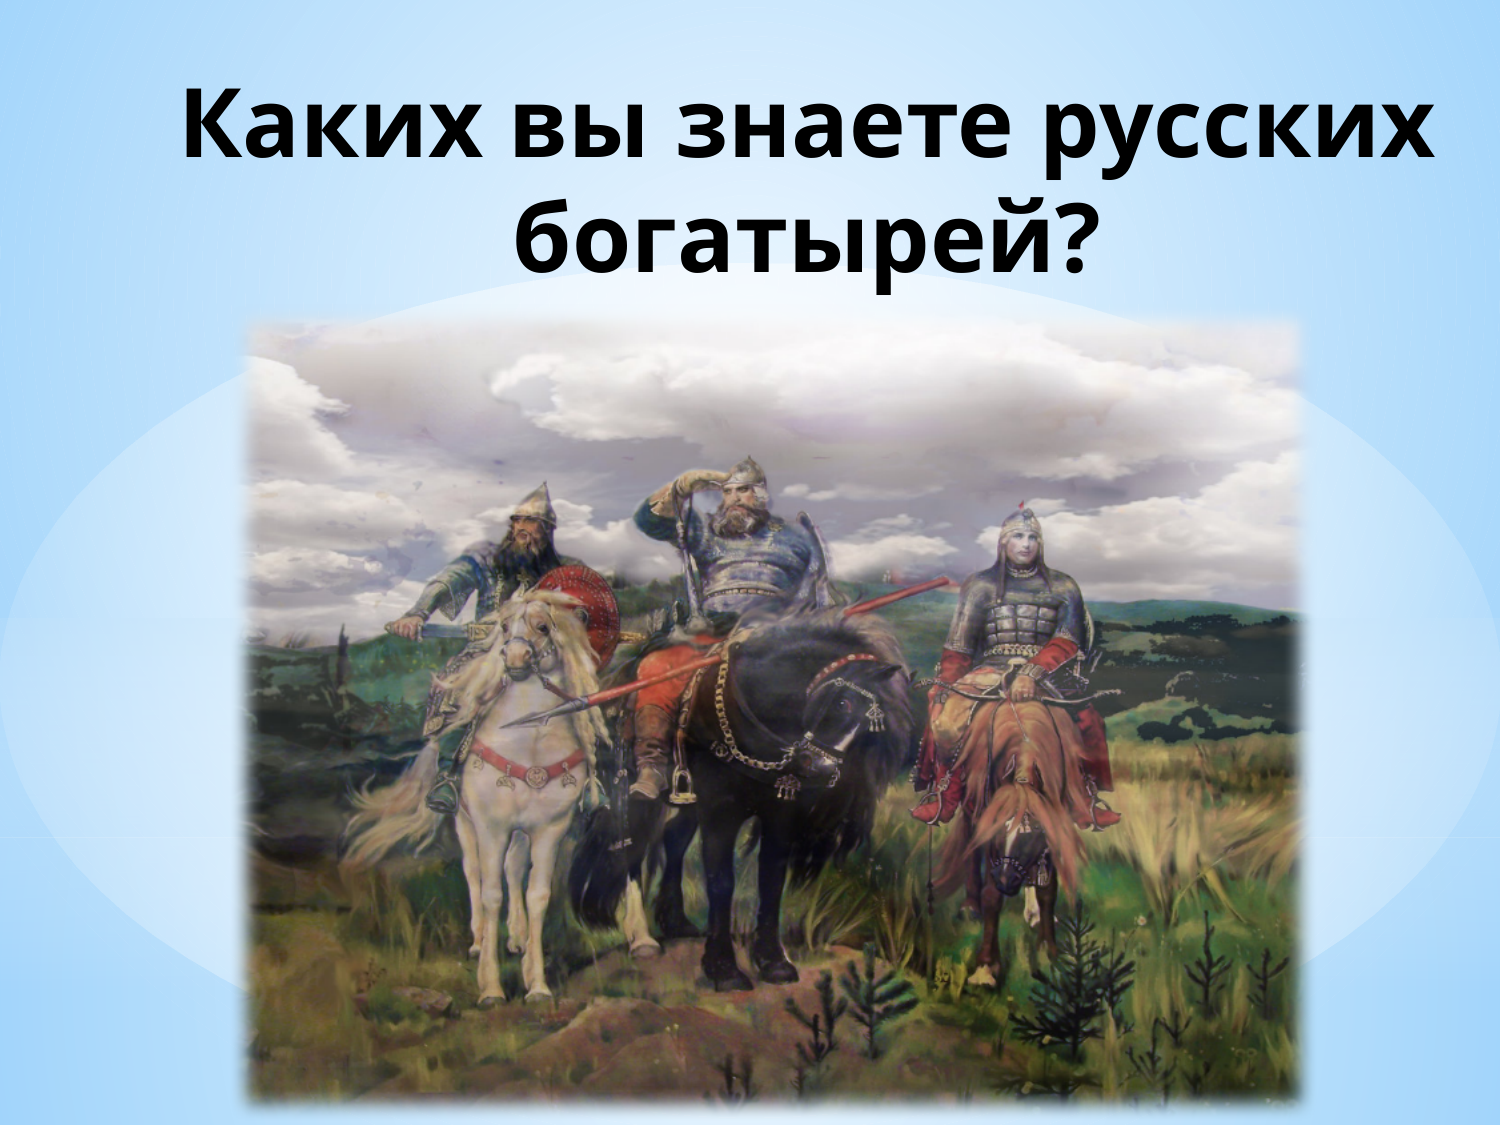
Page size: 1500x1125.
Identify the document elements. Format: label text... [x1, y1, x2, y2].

title Каких вы знаете русских богатырей? [135, 54, 1479, 371]
picture [229, 303, 1318, 1121]
